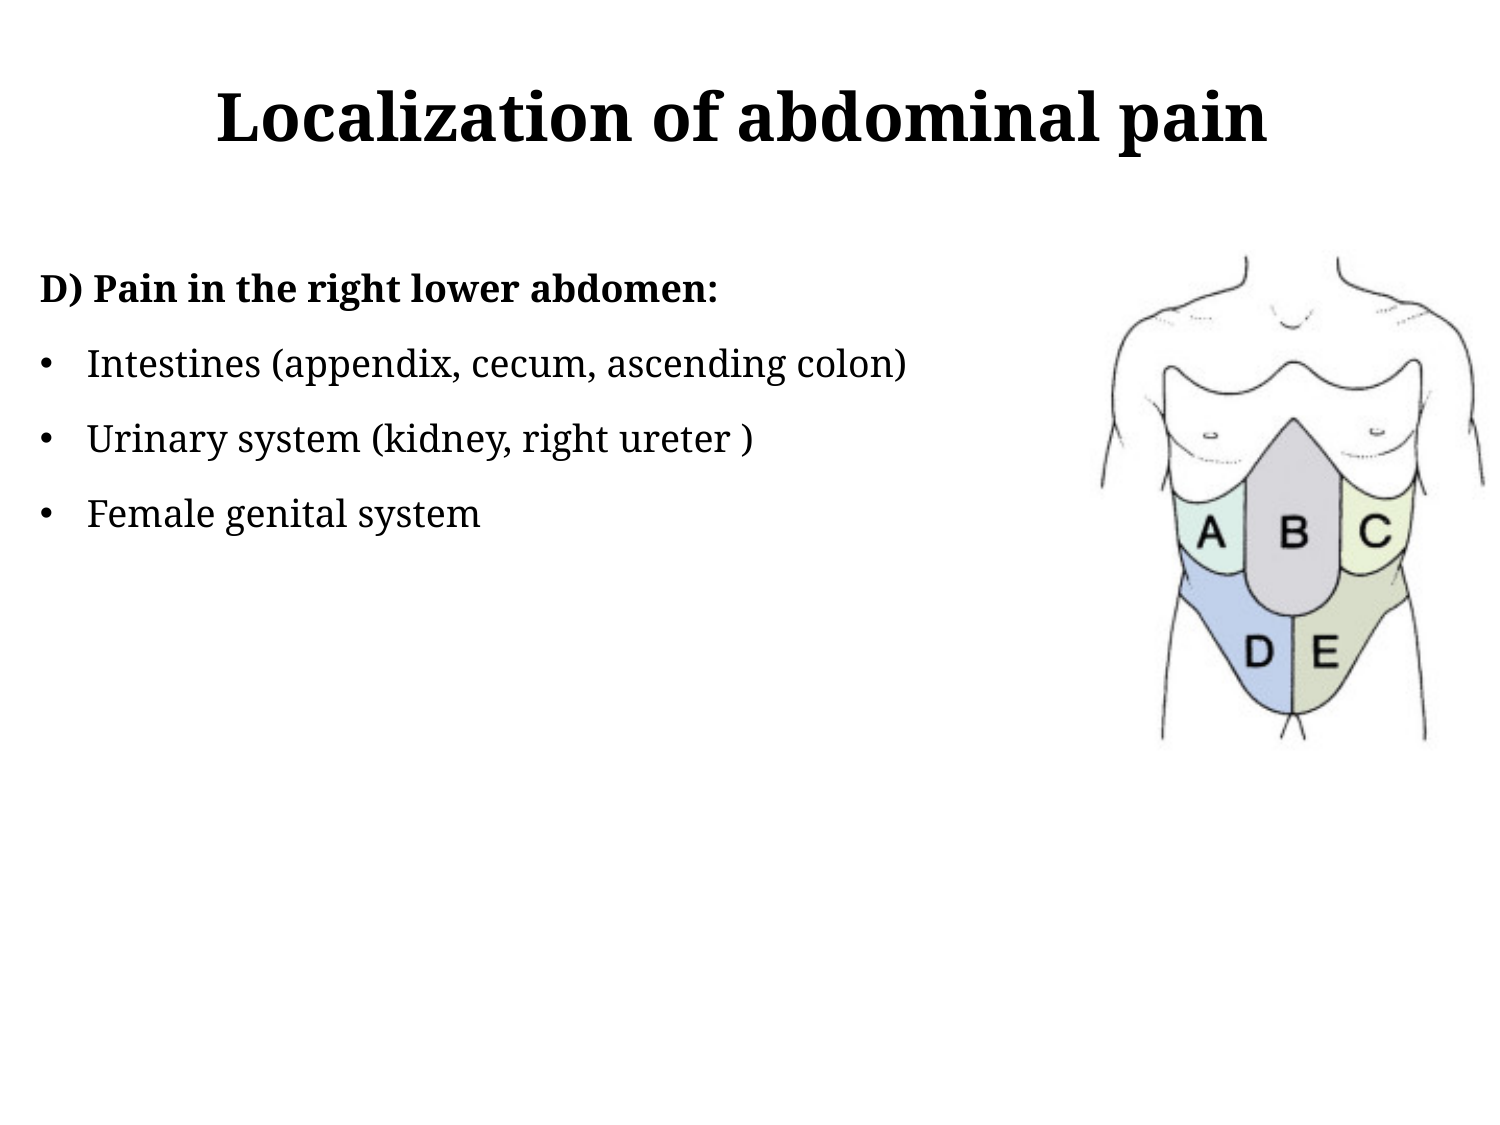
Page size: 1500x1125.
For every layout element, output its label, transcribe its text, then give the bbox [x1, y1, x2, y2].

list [1089, 249, 1500, 755]
list D) Pain in the right lower abdomen: Intestines (appendix, cecum, ascending colon) Urinary system (kidney, right ureter ) Female genital system [24, 235, 1150, 1005]
title Localization of abdominal pain [75, 44, 1413, 163]
